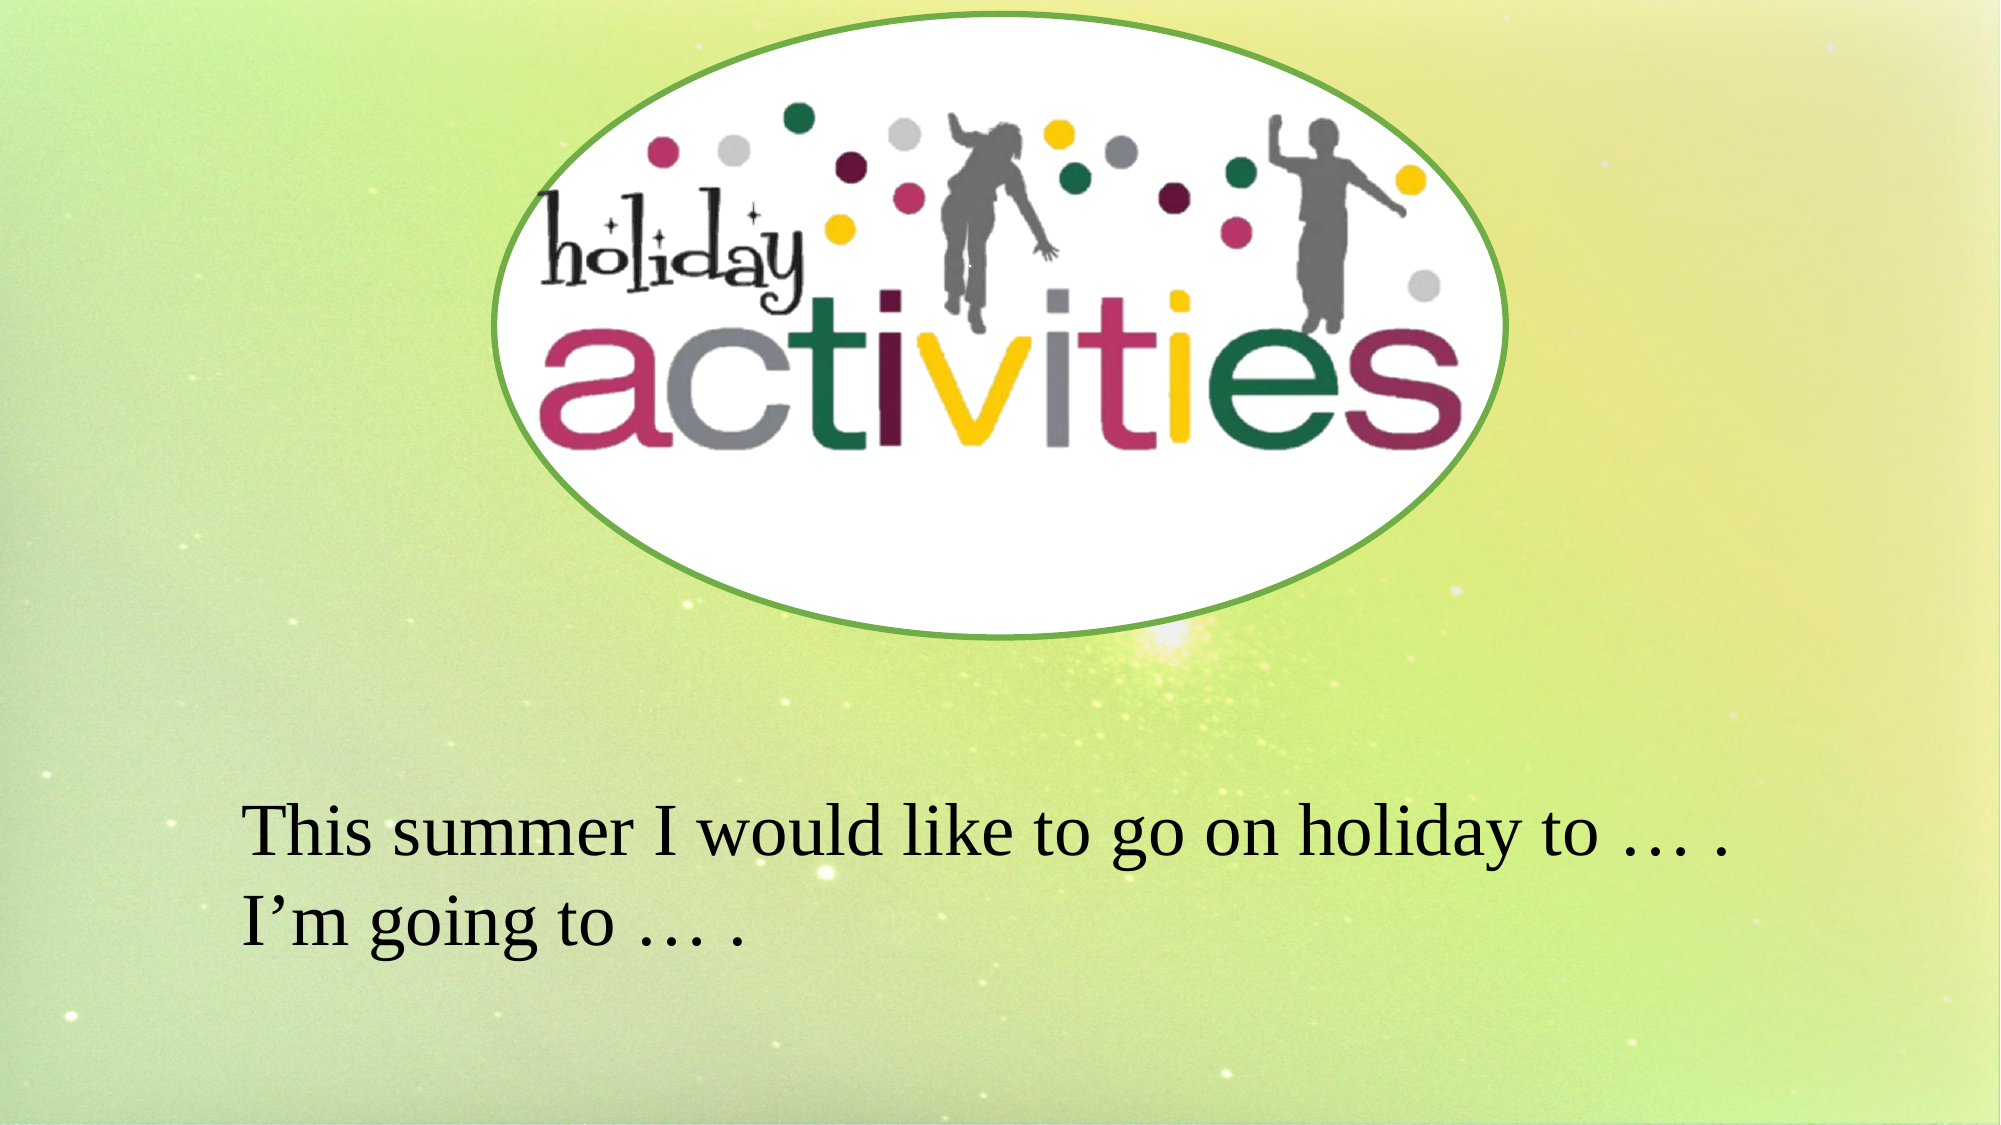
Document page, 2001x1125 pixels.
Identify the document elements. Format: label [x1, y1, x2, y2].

text_box [494, 13, 1506, 638]
picture [0, 0, 2000, 1125]
